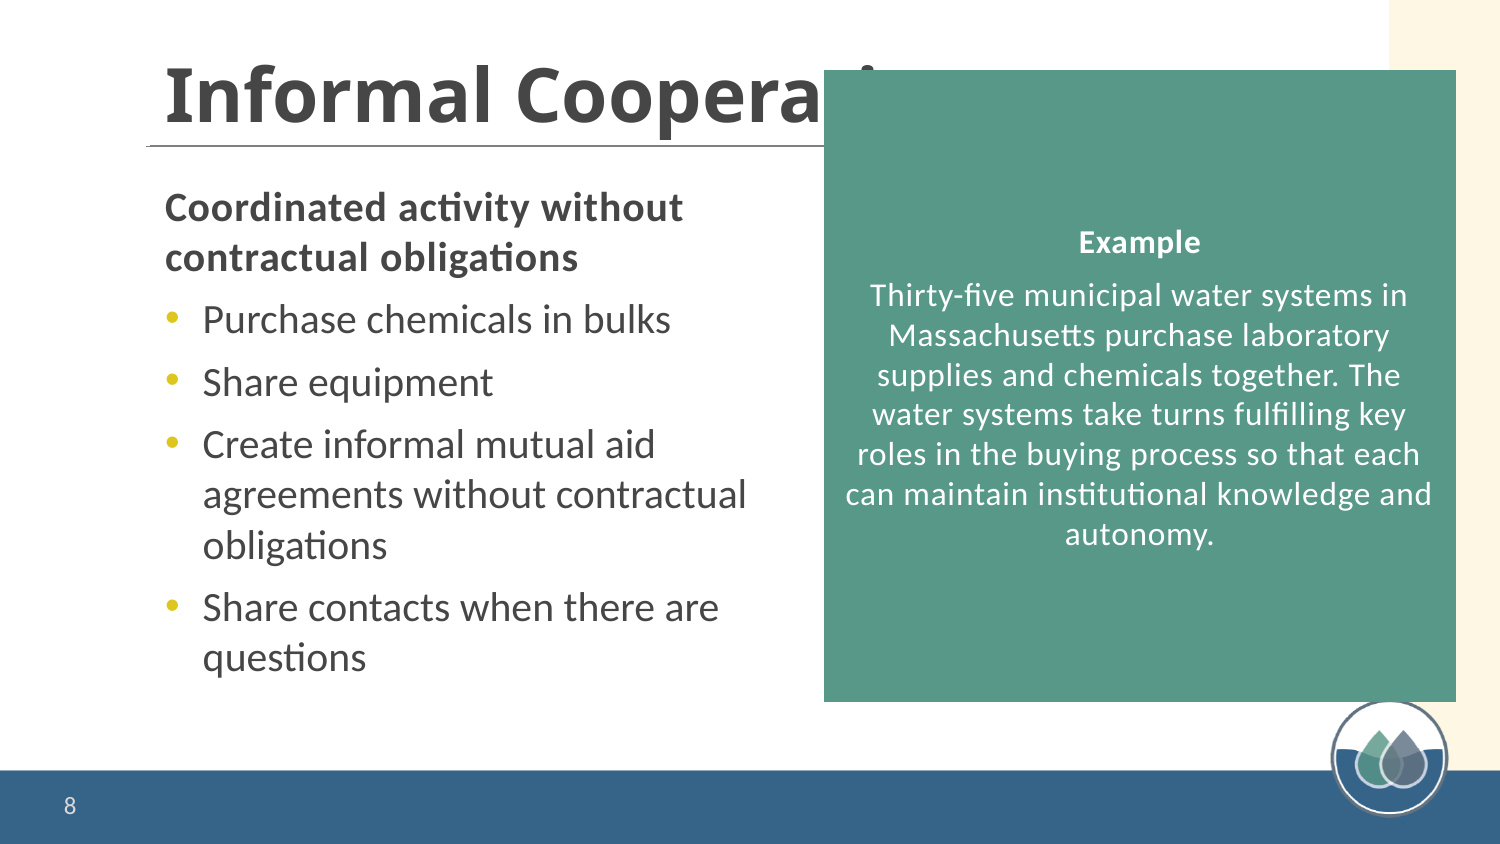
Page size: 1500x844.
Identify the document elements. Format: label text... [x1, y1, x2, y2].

picture [0, 0, 1500, 844]
list Example Thirty-five municipal water systems in Massachusetts purchase laboratory supplies and chemicals together. The water systems take turns fulfilling key roles in the buying process so that each can maintain institutional knowledge and autonomy. [824, 70, 1456, 702]
list Coordinated activity without contractual obligations Purchase chemicals in bulks Share equipment Create informal mutual aid agreements without contractual obligations Share contacts when there are questions [150, 171, 775, 734]
title Informal Cooperation [150, 21, 1373, 146]
slide_number 8 [16, 782, 124, 828]
